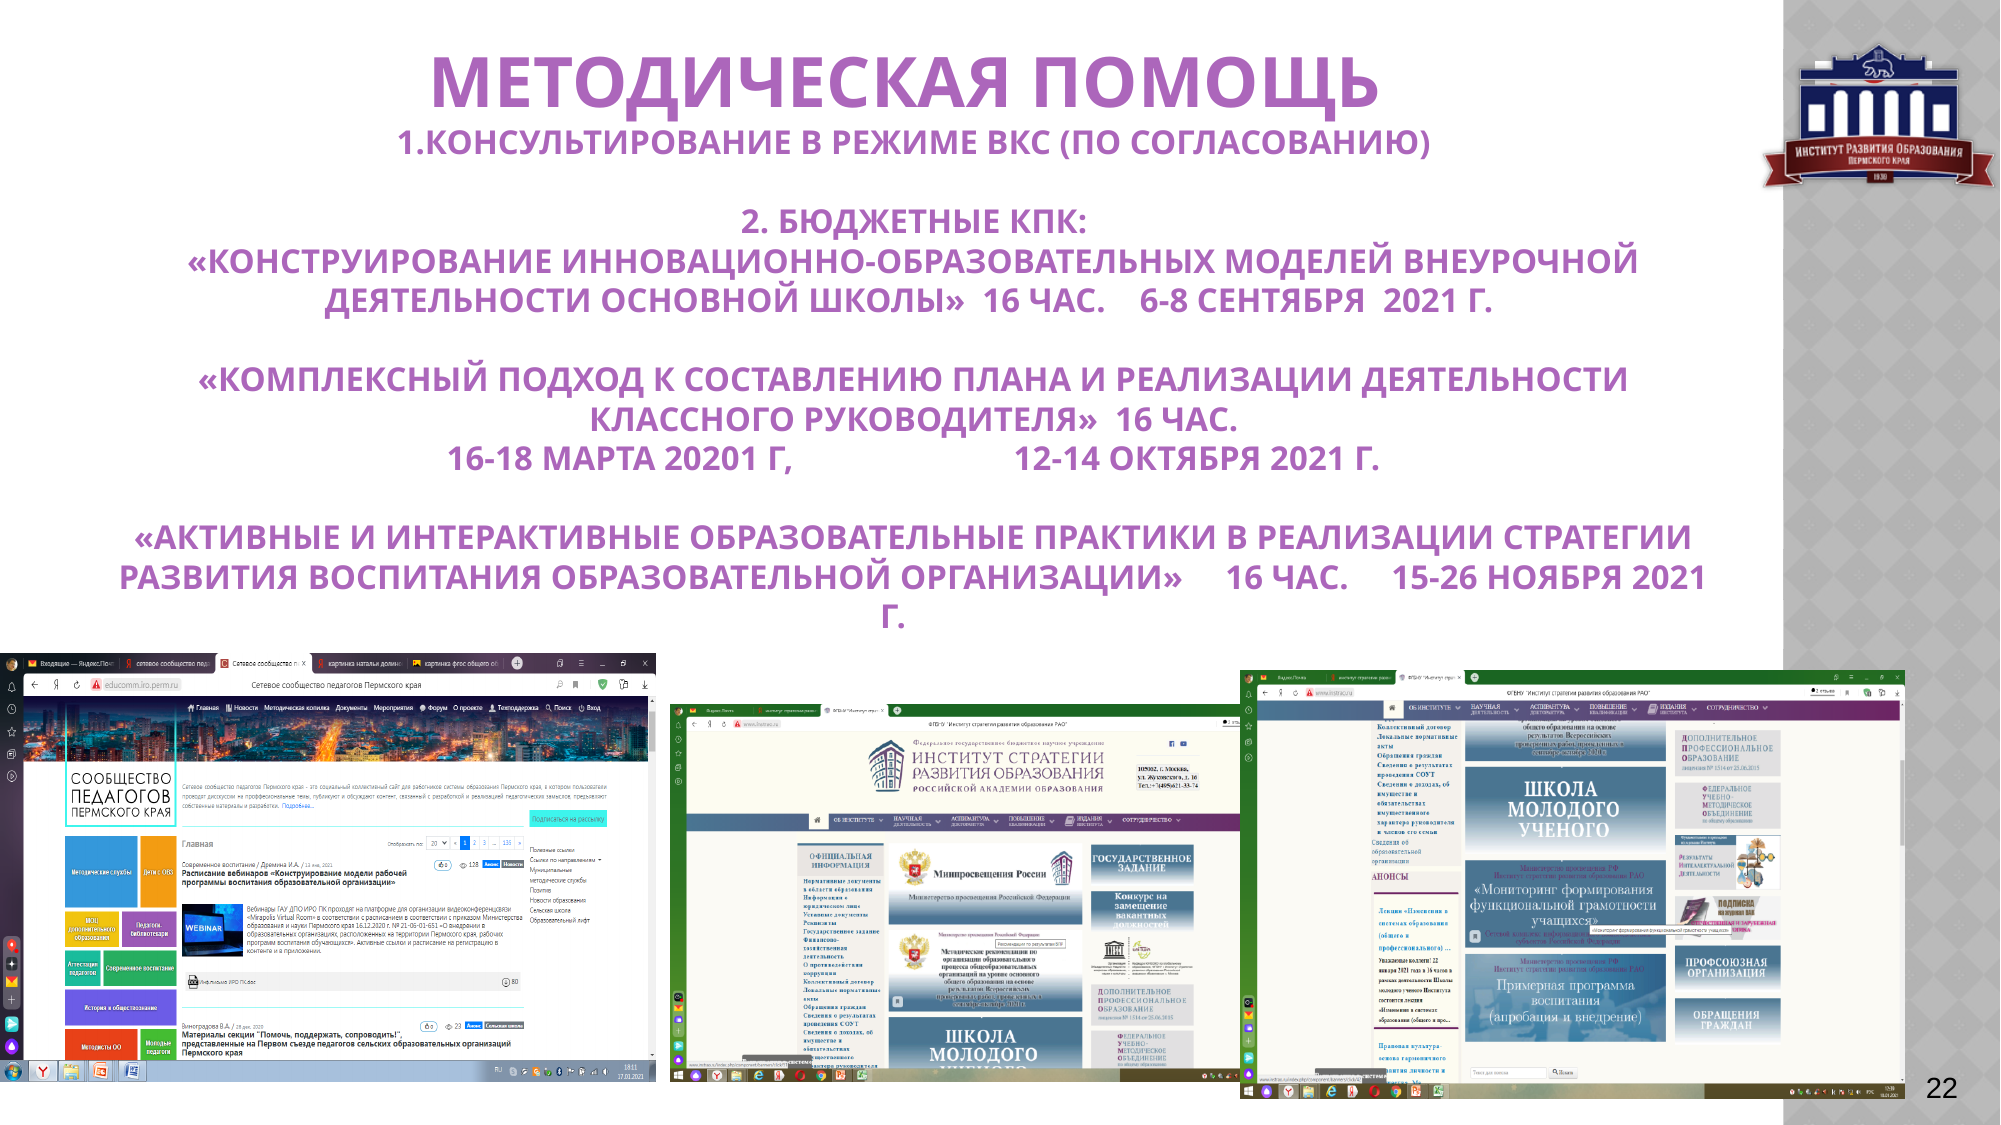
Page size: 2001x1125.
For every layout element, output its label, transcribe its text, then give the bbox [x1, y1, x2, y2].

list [0, 653, 656, 1083]
picture [669, 704, 1235, 1082]
picture [1240, 670, 1906, 1099]
picture [1757, 38, 2000, 194]
title Методическая помощь 1.консультирование в режиме ВКС (по согласованию) 2. бюджетные КПК: «Конструирование инновационно-образовательных моделей внеурочной деятельности основной школы» 16 час. 6-8 сентября 2021 г. «Комплексный подход к составлению плана и реализации деятельности классного руководителя» 16 час. 16-18 марта 20201 г, 12-14 октября 2021 г. «Активные и интерактивные образовательные практики в реализации Стратегии развития воспитания образовательной организации» 16 час. 15-26 ноября 2021 г. [99, 32, 1729, 675]
